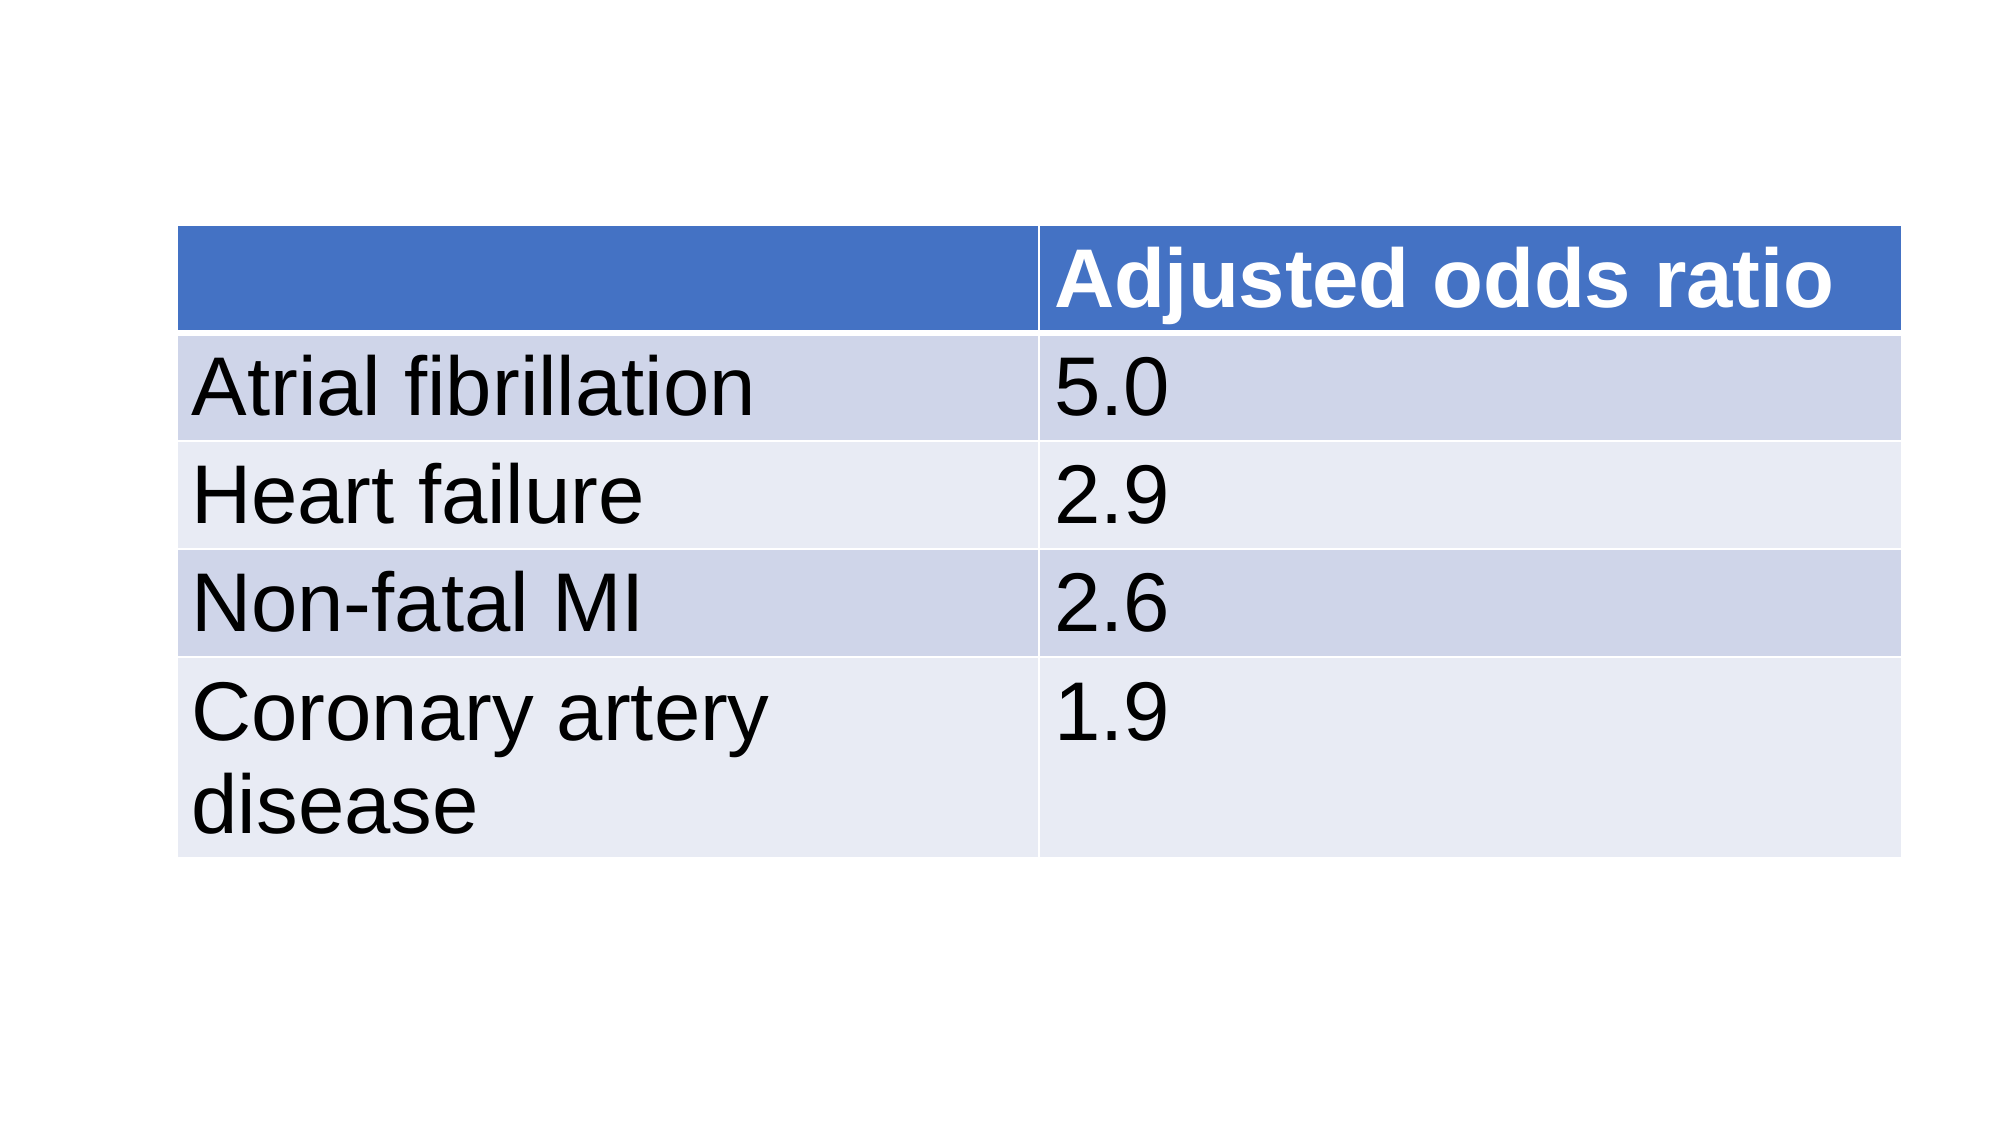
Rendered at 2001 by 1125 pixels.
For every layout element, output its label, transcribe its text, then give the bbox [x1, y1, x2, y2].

table_cell Non-fatal MI [178, 550, 1038, 656]
table_header [178, 226, 1038, 330]
table_cell 5.0 [1040, 336, 1901, 440]
table_cell Heart failure [178, 442, 1038, 548]
table_cell Coronary artery disease [178, 658, 1038, 857]
table_cell Atrial fibrillation [178, 336, 1038, 440]
table_cell 1.9 [1040, 658, 1901, 857]
table_cell 2.9 [1040, 442, 1901, 548]
table_header Adjusted odds ratio [1040, 226, 1901, 330]
table_cell 2.6 [1040, 550, 1901, 656]
